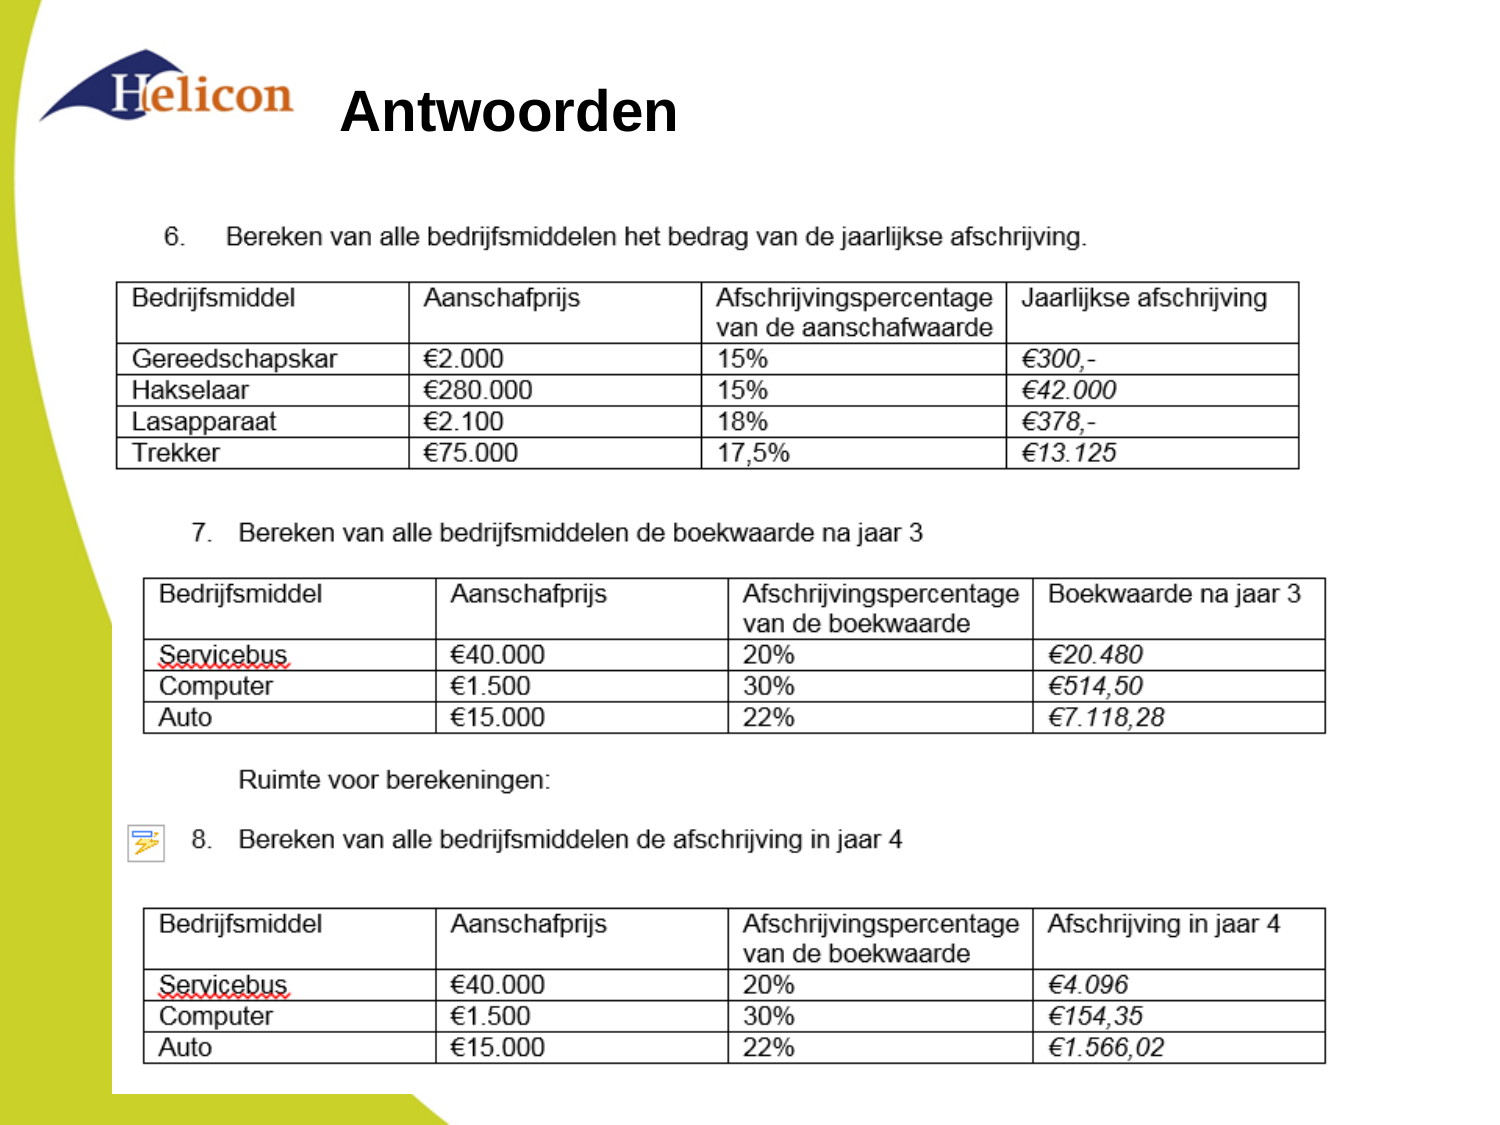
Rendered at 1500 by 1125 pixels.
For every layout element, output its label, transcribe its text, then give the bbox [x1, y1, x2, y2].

title Antwoorden [324, 54, 1415, 161]
picture [0, 0, 1500, 1125]
